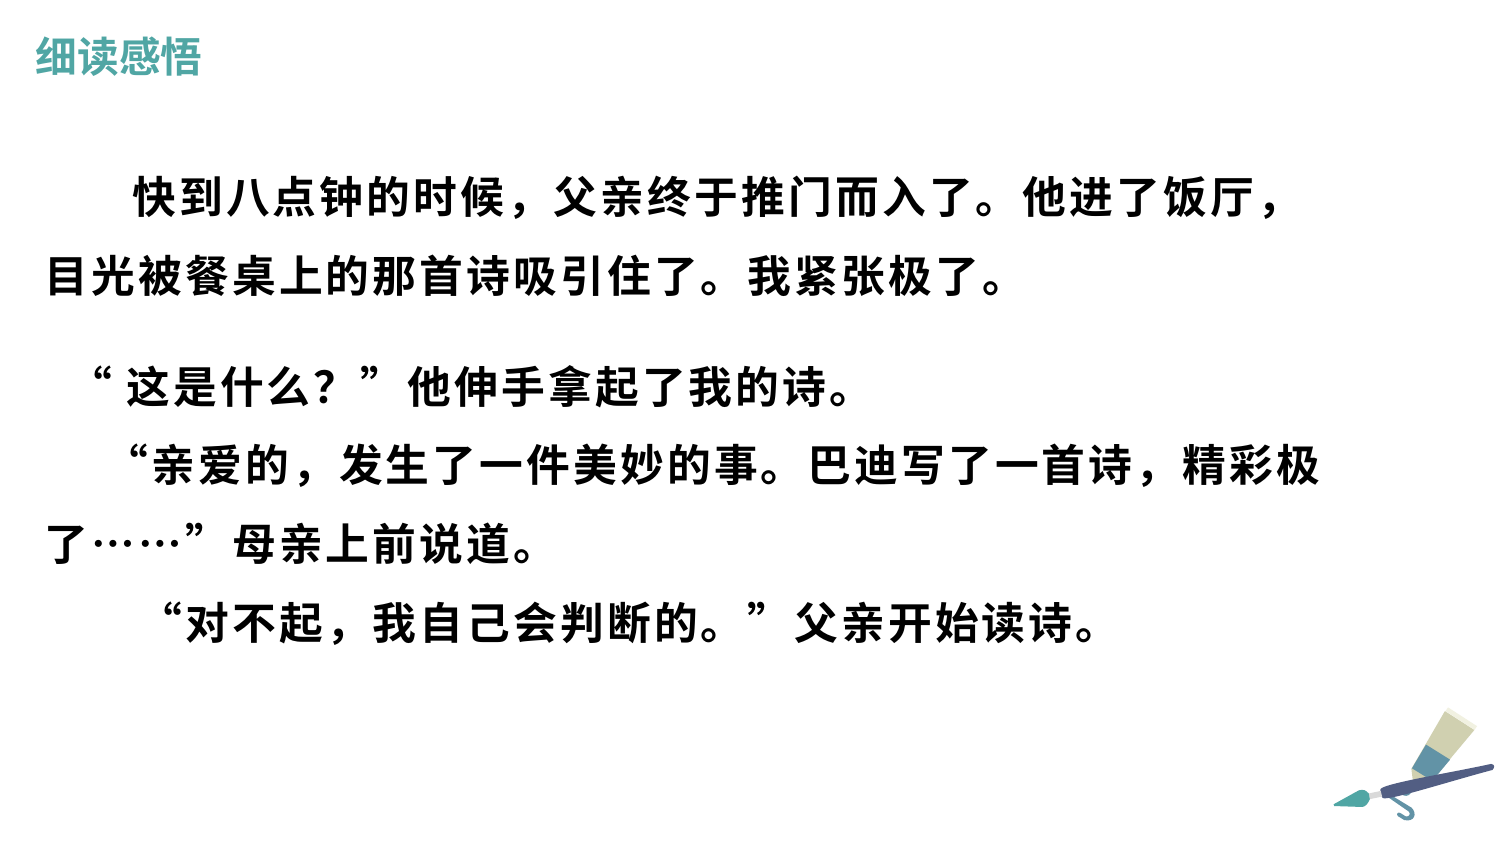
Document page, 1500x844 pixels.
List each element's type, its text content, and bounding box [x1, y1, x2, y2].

text_box 细读感悟 [24, 25, 261, 87]
list 快到八点钟的时候，父亲终于推门而入了。他进了饭厅，目光被餐桌上的那首诗吸引住了。我紧张极了。 “这是什么？”他伸手拿起了我的诗。 “亲爱的，发生了一件美妙的事。巴迪写了一首诗，精彩极了……”母亲上前说道。 “对不起，我自己会判断的。”父亲开始读诗。 [5, 138, 1354, 844]
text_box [1358, 708, 1481, 844]
